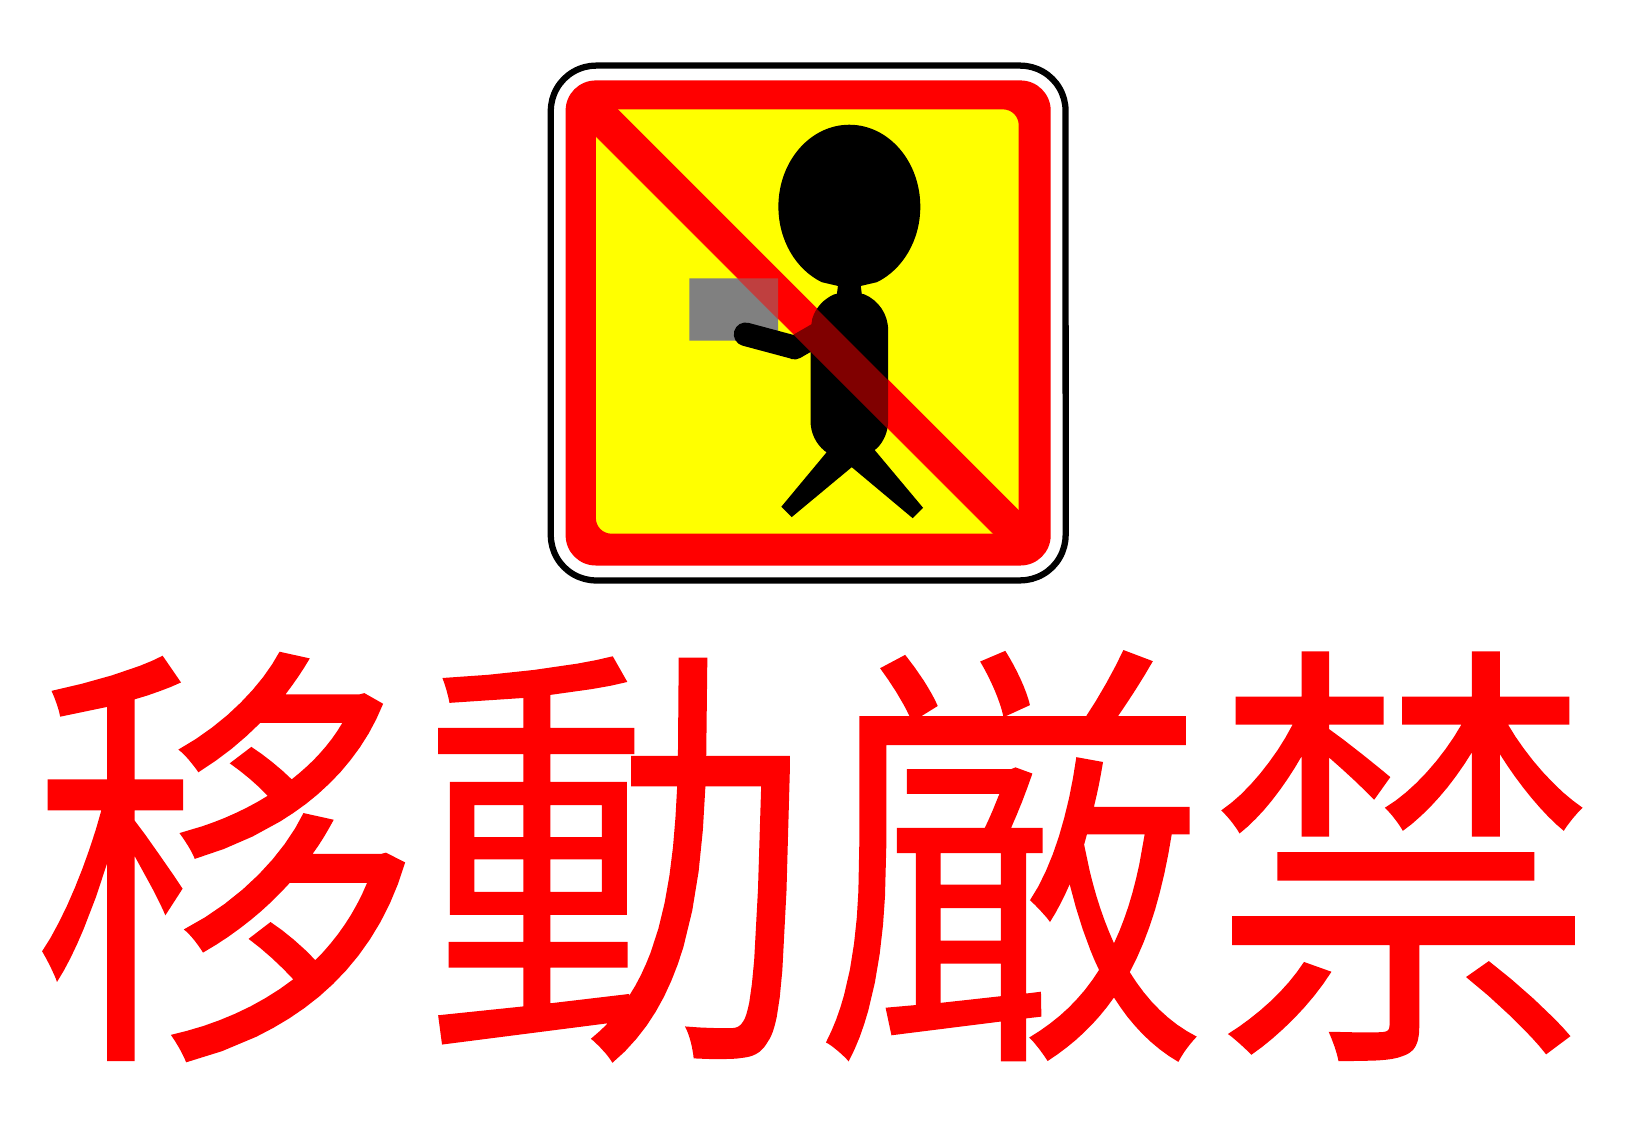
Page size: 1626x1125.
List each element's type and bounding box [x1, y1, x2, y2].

text_box [550, 65, 1066, 581]
